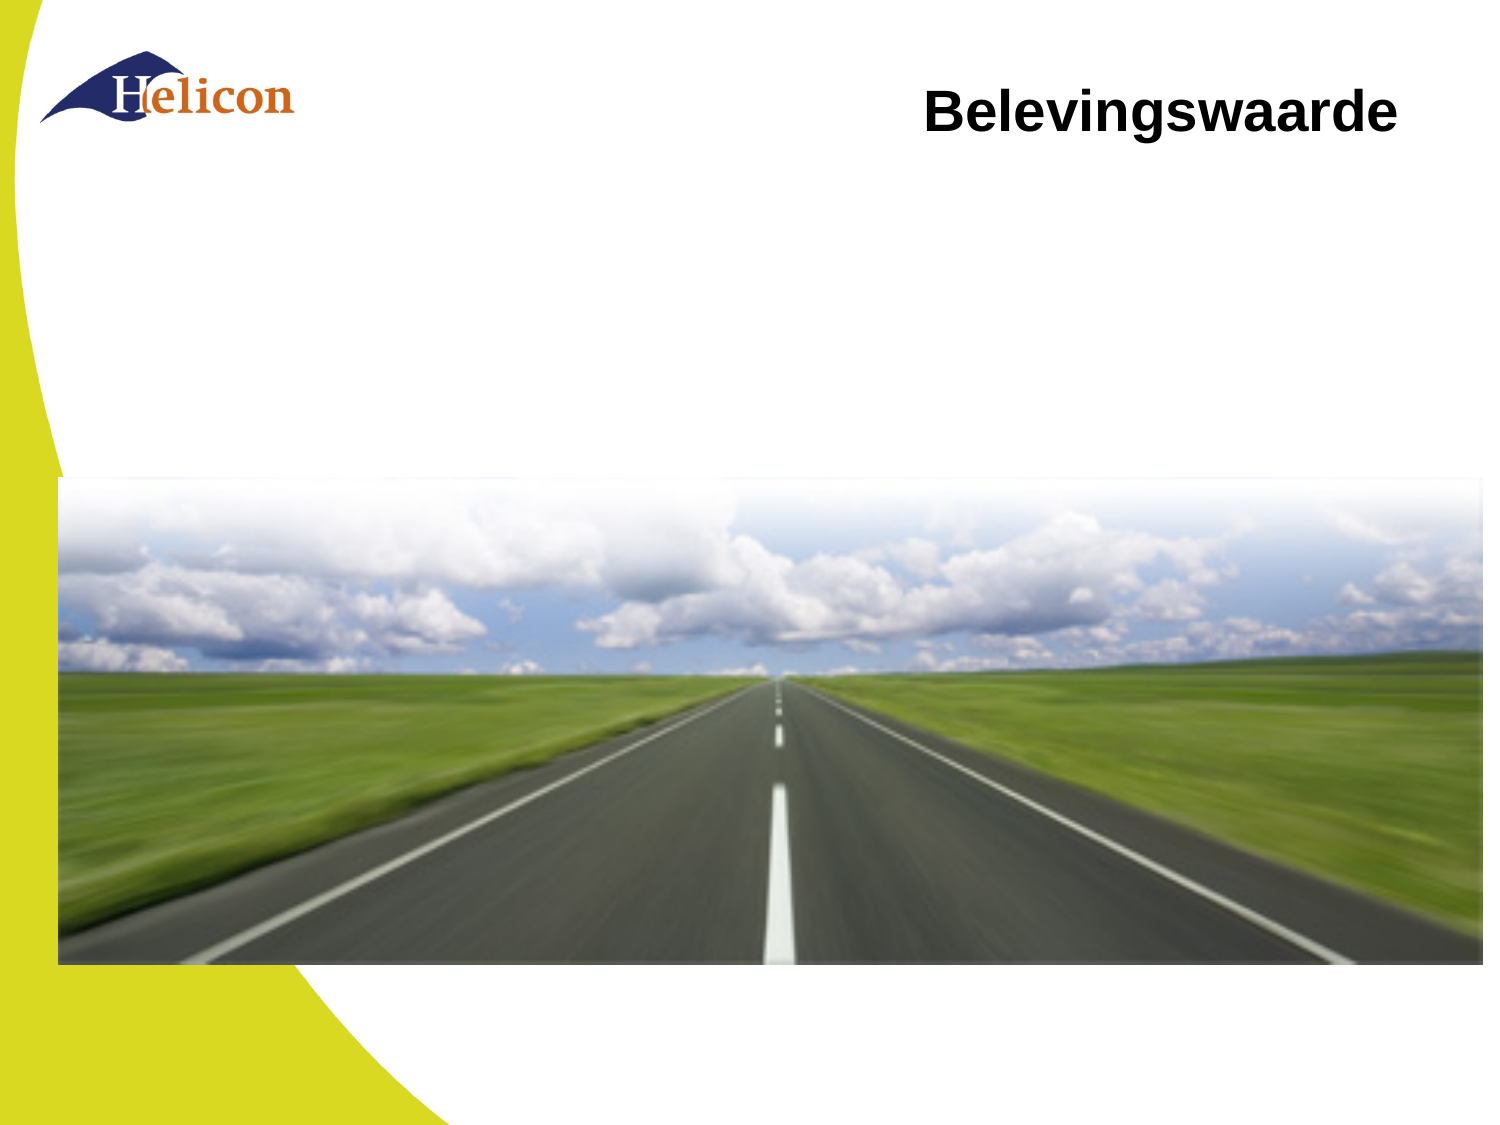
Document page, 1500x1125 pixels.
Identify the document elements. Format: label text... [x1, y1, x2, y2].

picture [0, 0, 1500, 1125]
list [57, 477, 1483, 965]
title Belevingswaarde [324, 54, 1415, 161]
